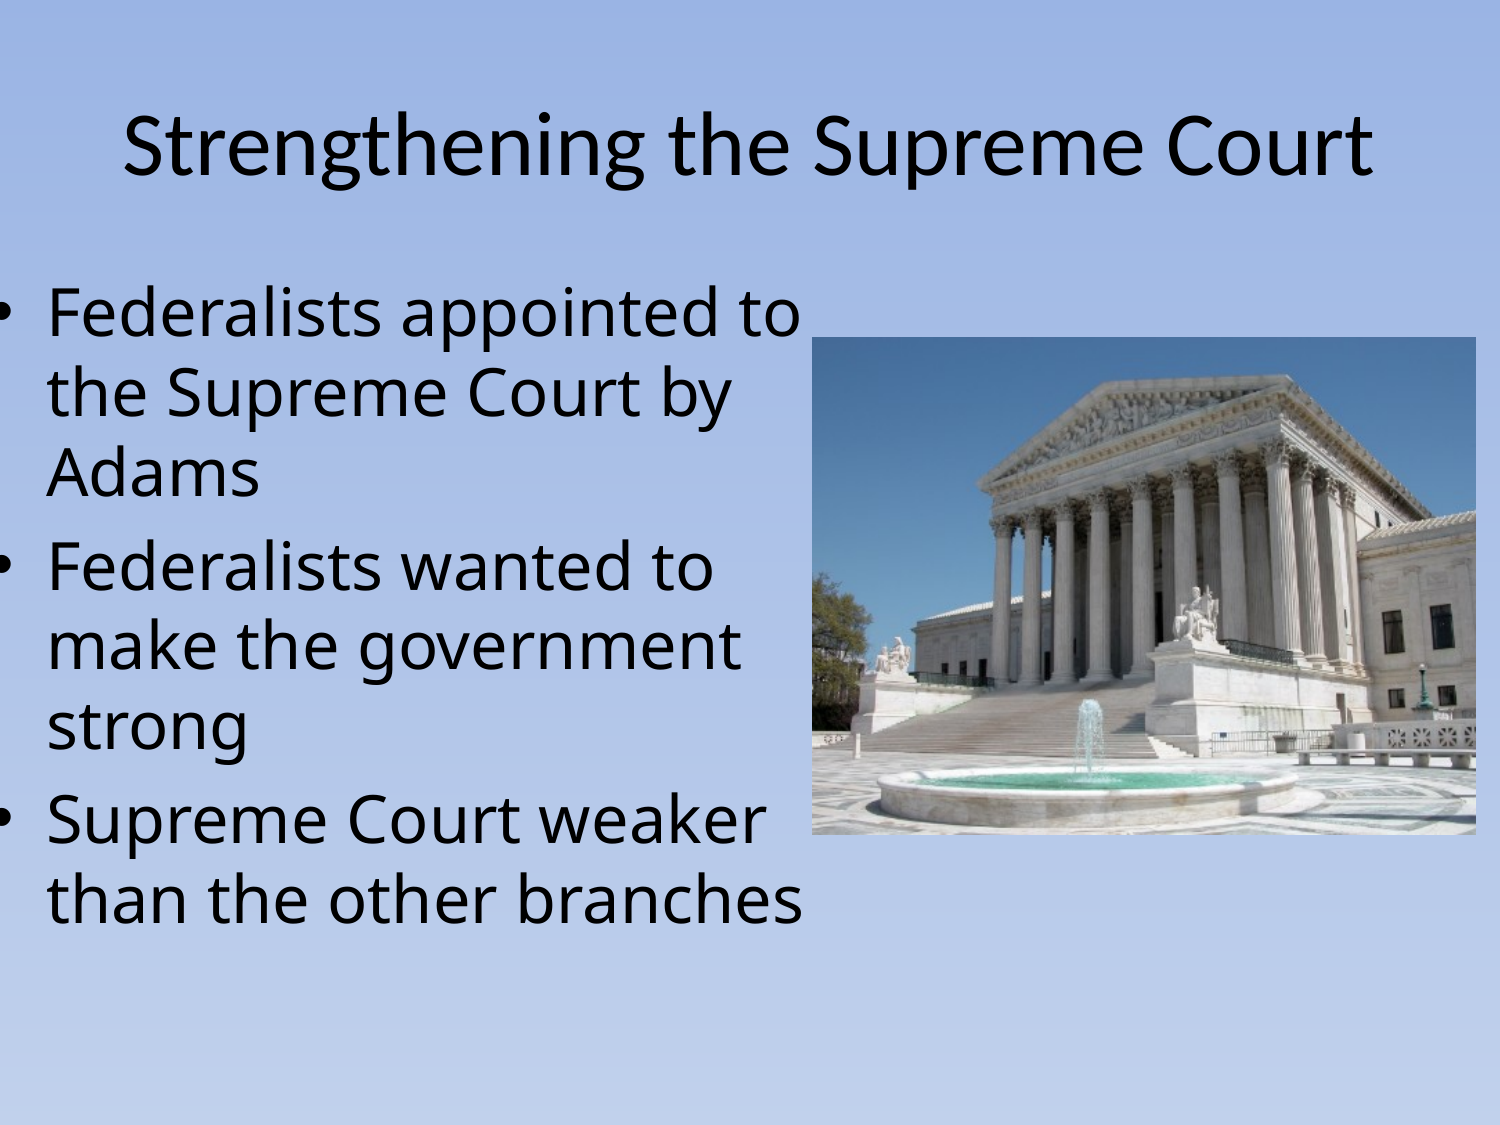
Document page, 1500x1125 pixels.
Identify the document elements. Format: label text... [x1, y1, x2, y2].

title Strengthening the Supreme Court [75, 45, 1425, 233]
list Federalists appointed to the Supreme Court by Adams Federalists wanted to make the government strong Supreme Court weaker than the other branches [0, 262, 850, 911]
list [812, 337, 1476, 835]
